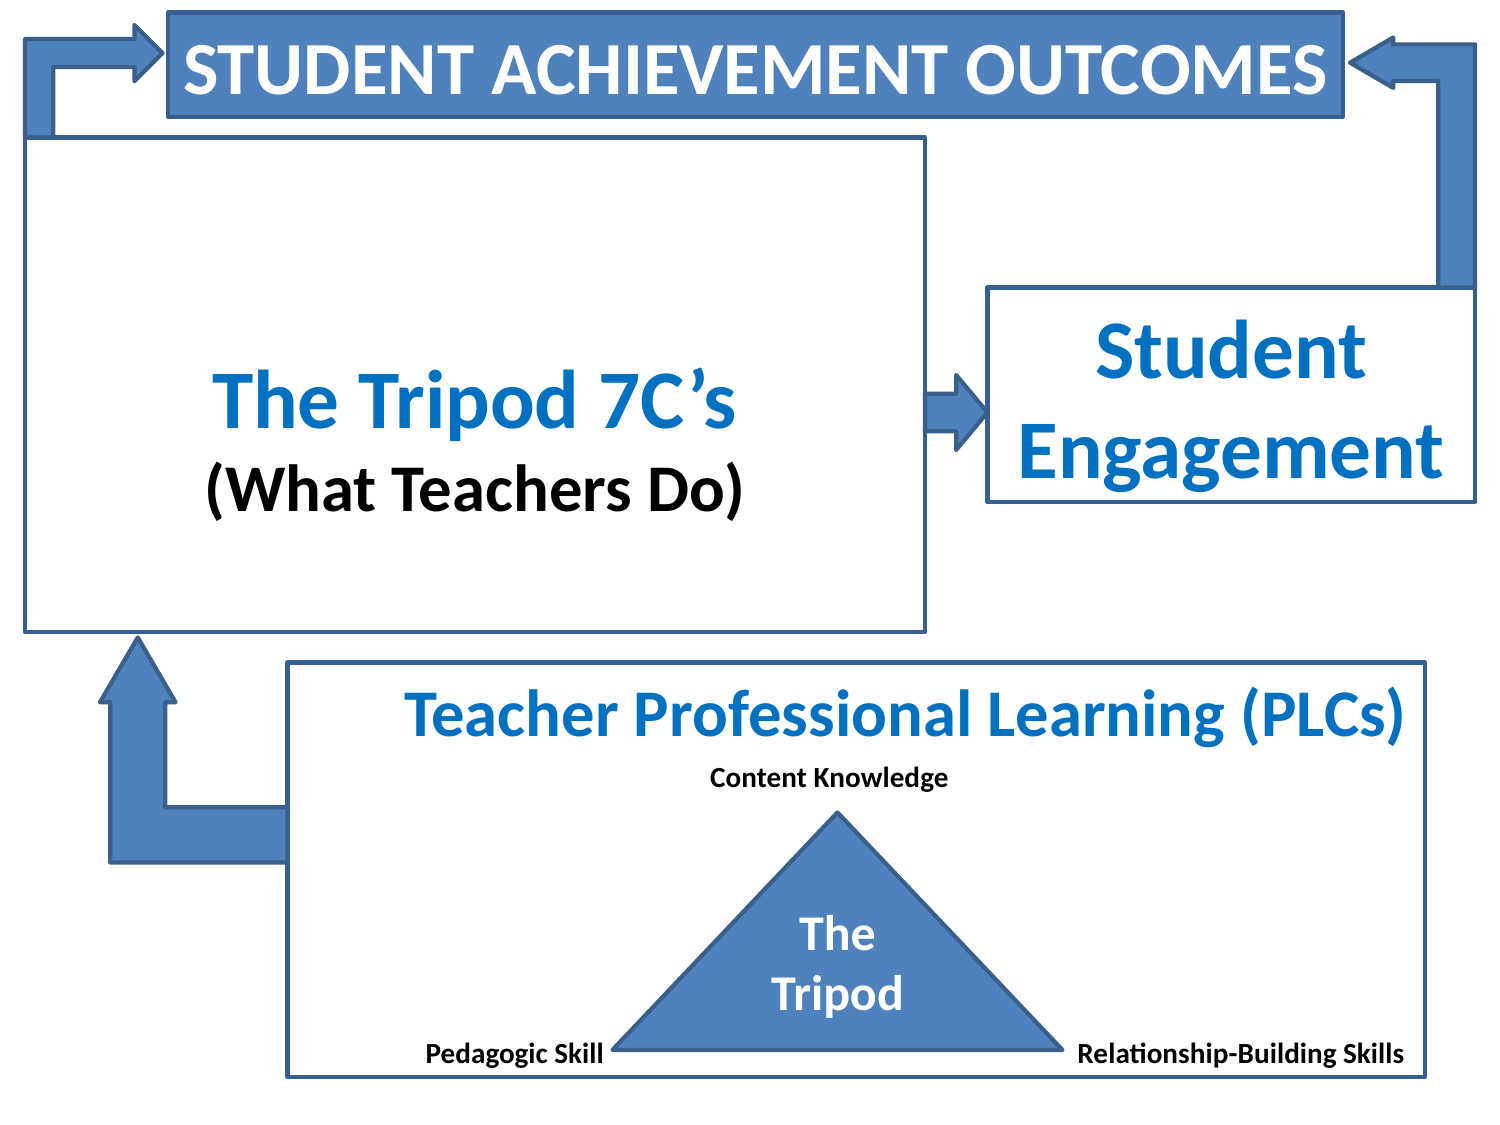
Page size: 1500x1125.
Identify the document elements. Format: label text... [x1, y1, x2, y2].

text_box [922, 372, 990, 452]
text_box The Tripod [610, 810, 1065, 1053]
text_box [98, 635, 290, 865]
text_box Student Engagement [987, 287, 1475, 503]
text_box STUDENT ACHIEVEMENT OUTCOMES [168, 12, 1344, 118]
text_box The Tripod 7C’s (What Teachers Do) [24, 137, 925, 633]
text_box Teacher Professional Learning (PLCs) Content Knowledge Pedagogic Skill Relationship-Building Skills [287, 662, 1425, 1077]
text_box [1347, 35, 1478, 290]
text_box [22, 22, 165, 140]
